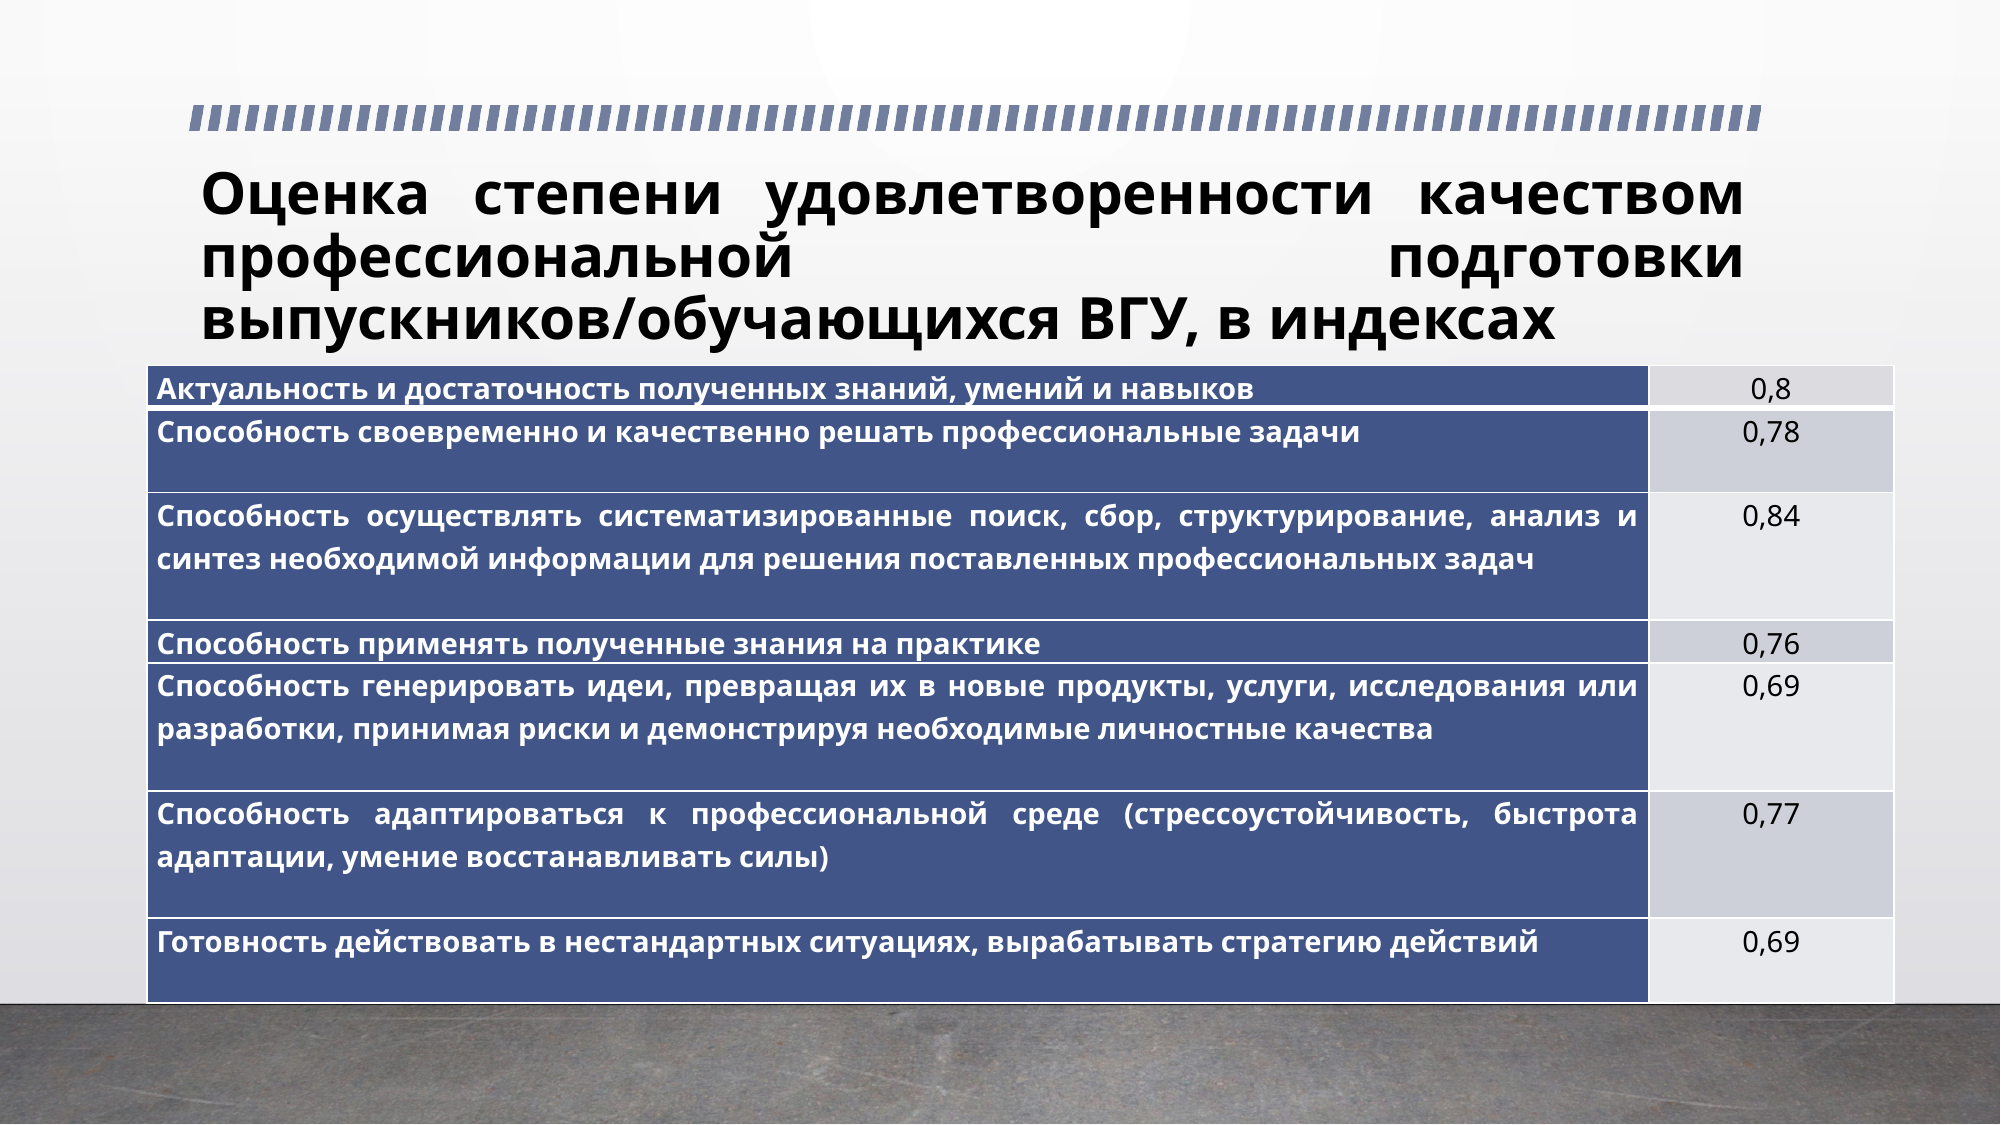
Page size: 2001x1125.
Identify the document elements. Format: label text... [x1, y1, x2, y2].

table_cell 0,77 [1650, 792, 1893, 917]
table_cell 0,84 [1650, 493, 1893, 619]
table_cell Способность осуществлять систематизированные поиск, сбор, структурирование, анализ и синтез необходимой информации для решения поставленных профессиональных задач [148, 493, 1648, 619]
table_cell Готовность действовать в нестандартных ситуациях, вырабатывать стратегию действий [148, 919, 1648, 1002]
picture [0, 1004, 2000, 1124]
table_cell 0,69 [1650, 919, 1893, 1002]
table_cell 0,78 [1650, 411, 1893, 492]
table_cell Способность адаптироваться к профессиональной среде (стрессоустойчивость, быстрота адаптации, умение восстанавливать силы) [148, 792, 1648, 917]
title Оценка степени удовлетворенности качеством профессиональной подготовки выпускников/обучающихся ВГУ, в индексах [185, 156, 1761, 357]
table_cell 0,76 [1650, 621, 1893, 662]
table_cell Способность своевременно и качественно решать профессиональные задачи [148, 411, 1648, 492]
table_cell 0,69 [1650, 664, 1893, 790]
table_cell Способность генерировать идеи, превращая их в новые продукты, услуги, исследования или разработки, принимая риски и демонстрируя необходимые личностные качества [148, 664, 1648, 790]
table_header Актуальность и достаточность полученных знаний, умений и навыков [148, 366, 1648, 405]
table_header 0,8 [1650, 366, 1893, 405]
table_cell Способность применять полученные знания на практике [148, 621, 1648, 662]
